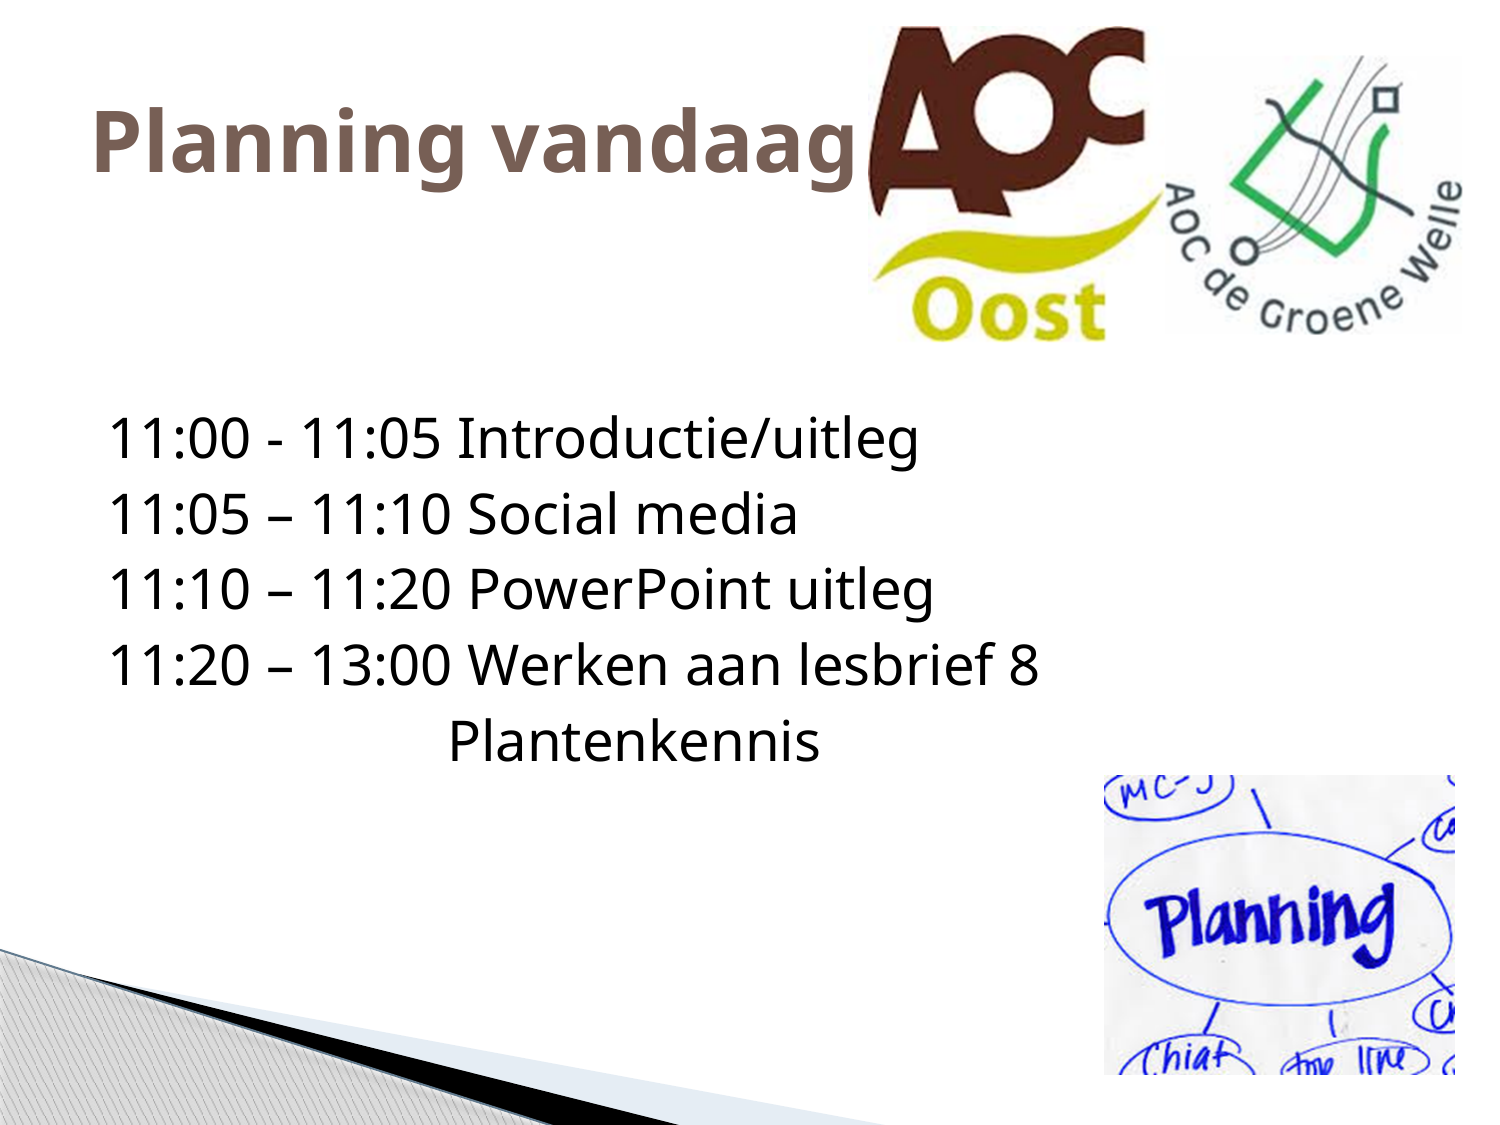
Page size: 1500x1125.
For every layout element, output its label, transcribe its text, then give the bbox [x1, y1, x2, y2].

title Planning vandaag [75, 45, 862, 233]
list 11:00 - 11:05 Introductie/uitleg 11:05 – 11:10 Social media 11:10 – 11:20 PowerPoint uitleg 11:20 – 13:00 Werken aan lesbrief 8 Plantenkennis [75, 243, 1425, 986]
picture [867, 26, 1473, 365]
picture [1104, 774, 1455, 1076]
